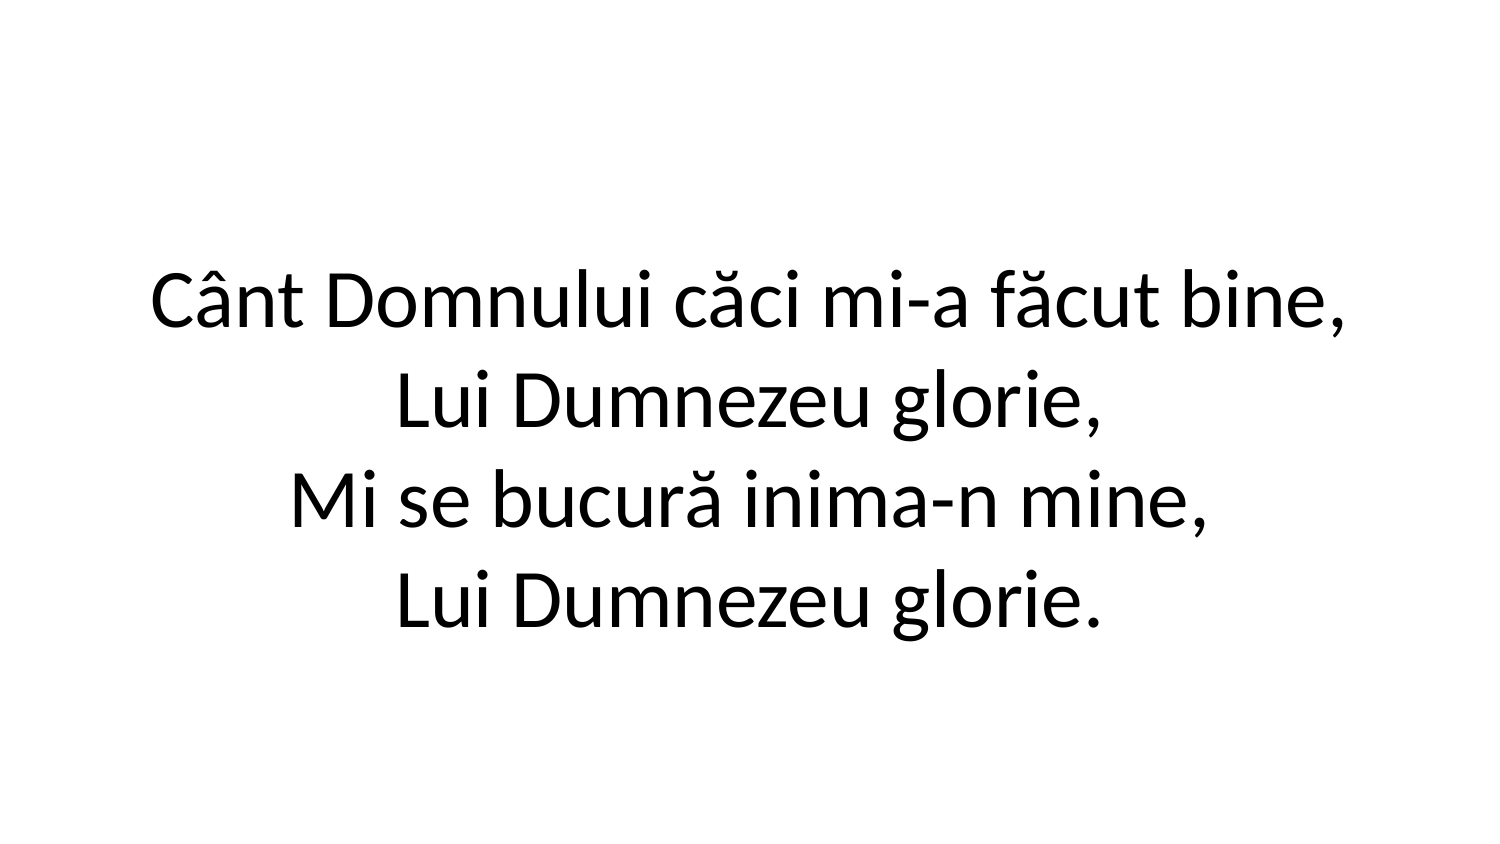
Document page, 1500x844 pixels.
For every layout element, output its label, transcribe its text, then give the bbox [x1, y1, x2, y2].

text_box Cânt Domnului căci mi-a făcut bine, Lui Dumnezeu glorie, Mi se bucură inima-n mine, Lui Dumnezeu glorie. [135, 192, 1365, 652]
